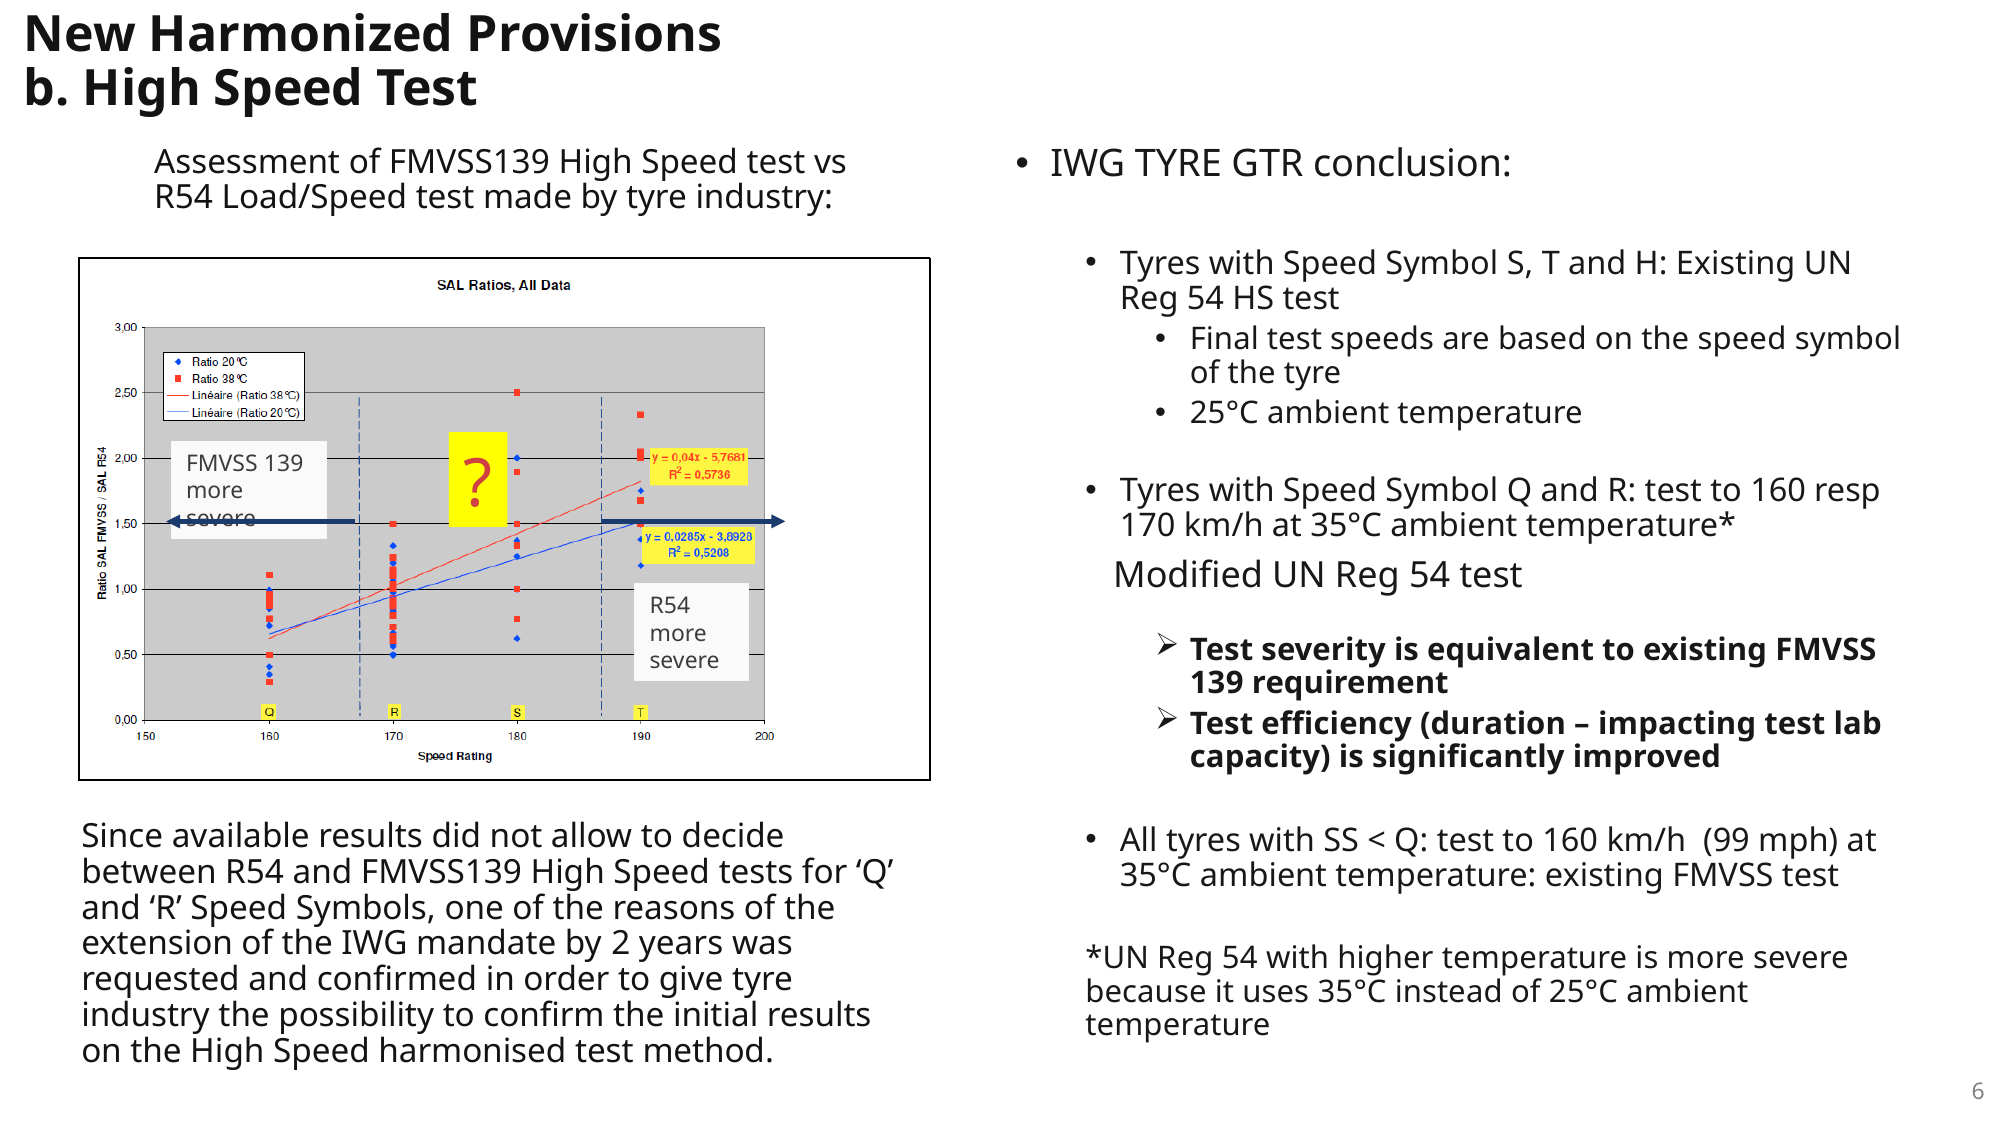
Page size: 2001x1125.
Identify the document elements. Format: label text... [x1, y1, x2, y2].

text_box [66, 250, 949, 783]
text_box Assessment of FMVSS139 High Speed test vs R54 Load/Speed test made by tyre industry: [139, 137, 864, 224]
text_box Since available results did not allow to decide between R54 and FMVSS139 High Speed tests for ‘Q’ and ‘R’ Speed Symbols, one of the reasons of the extension of the IWG mandate by 2 years was requested and confirmed in order to give tyre industry the possibility to confirm the initial results on the High Speed harmonised test method. [66, 811, 920, 1078]
slide_number 6 [1938, 1073, 2000, 1111]
list New Harmonized Provisions b. High Speed Test [9, 72, 1724, 124]
